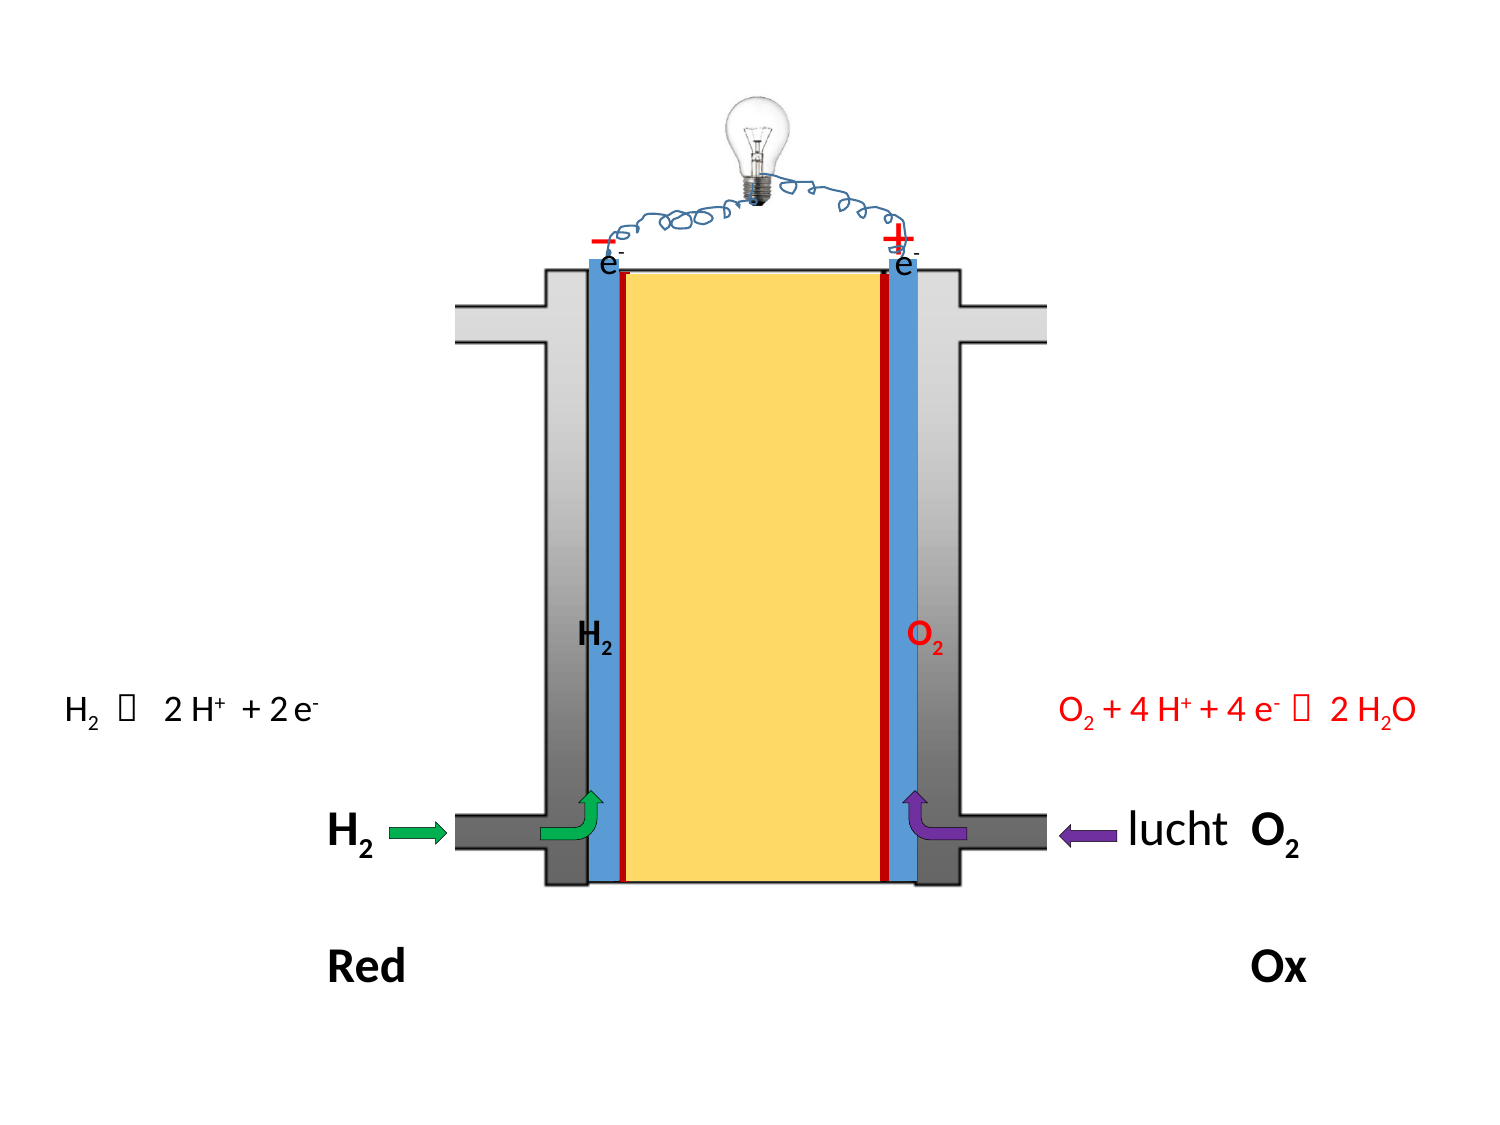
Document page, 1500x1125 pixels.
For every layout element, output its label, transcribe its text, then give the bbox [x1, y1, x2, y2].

text_box [801, 180, 816, 186]
text_box H2  2 H+ + 2 e- O2 + 4 H+ + 4 e-  2 H2O [1287, 676, 1500, 743]
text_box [214, 186, 1287, 900]
text_box H2  2 H+ + 2 e- O2 + 4 H+ + 4 e-  2 H2O [49, 676, 214, 743]
text_box H2 lucht O2 Red Ox [312, 788, 1355, 1000]
picture [715, 94, 801, 186]
